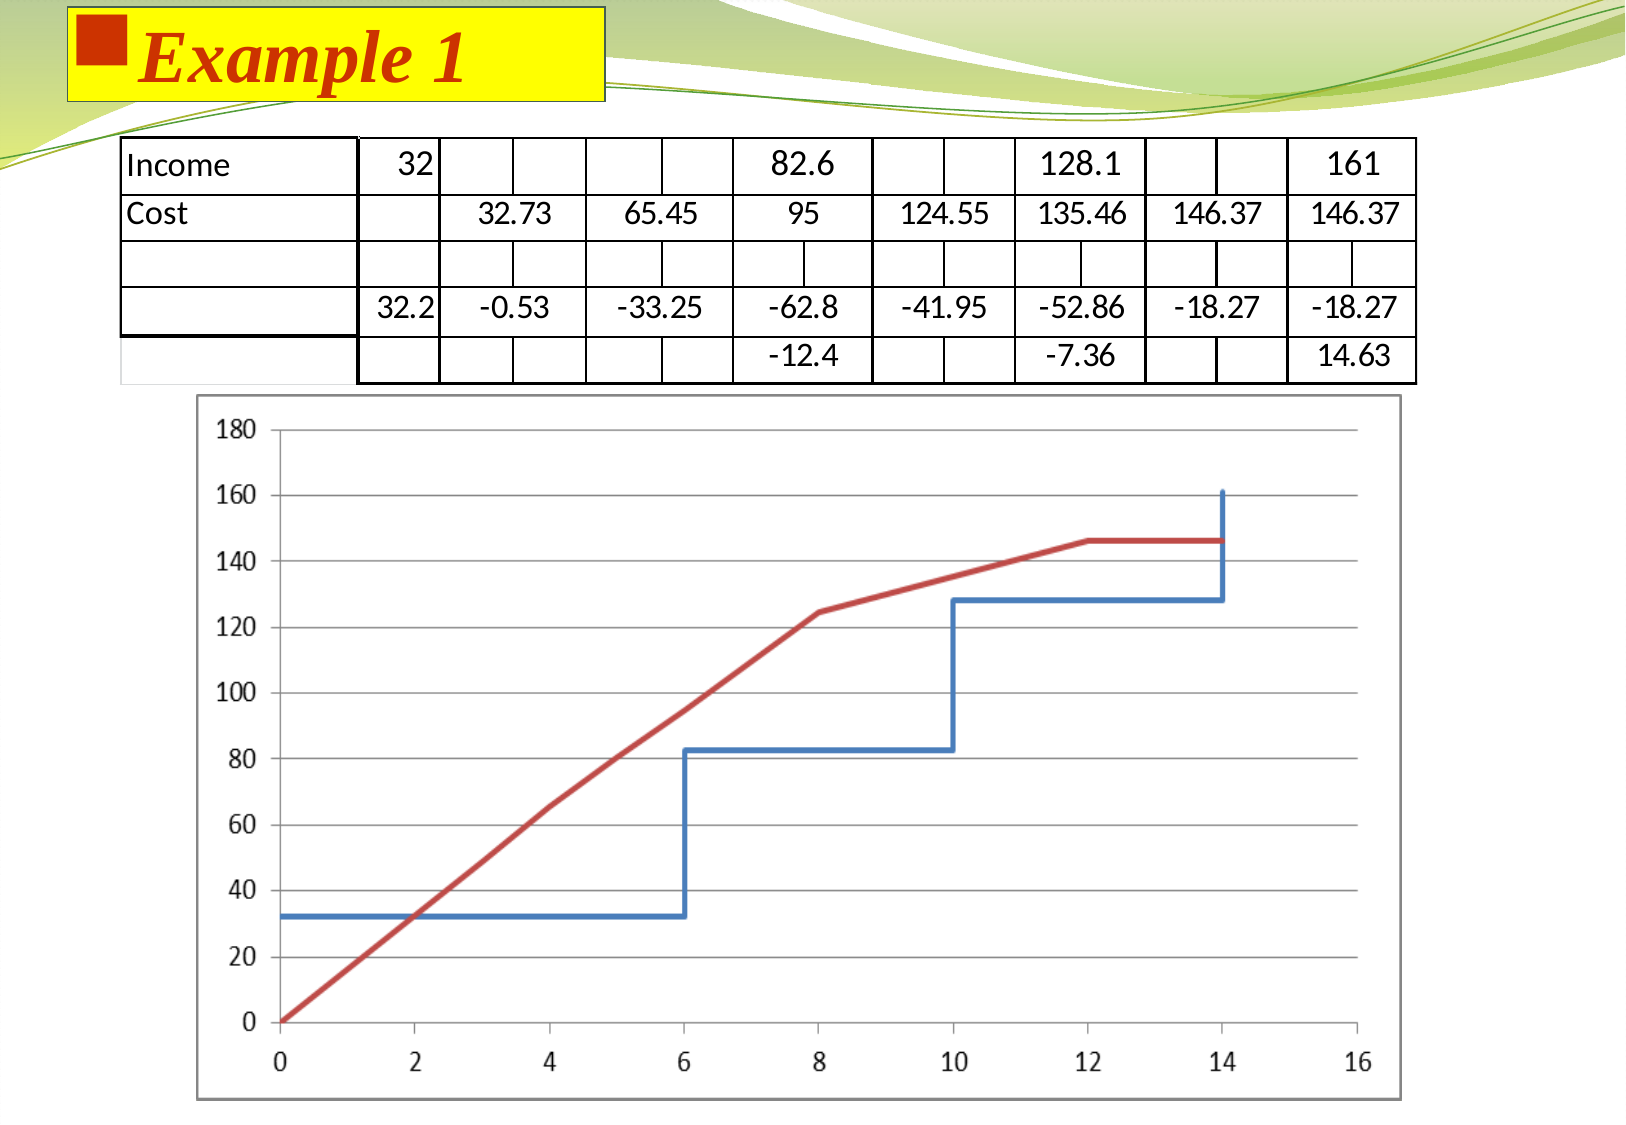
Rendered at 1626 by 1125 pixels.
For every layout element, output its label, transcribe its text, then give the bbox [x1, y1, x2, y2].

picture [196, 394, 1402, 1101]
text_box Example 1 [67, 7, 606, 102]
picture [119, 136, 1420, 387]
